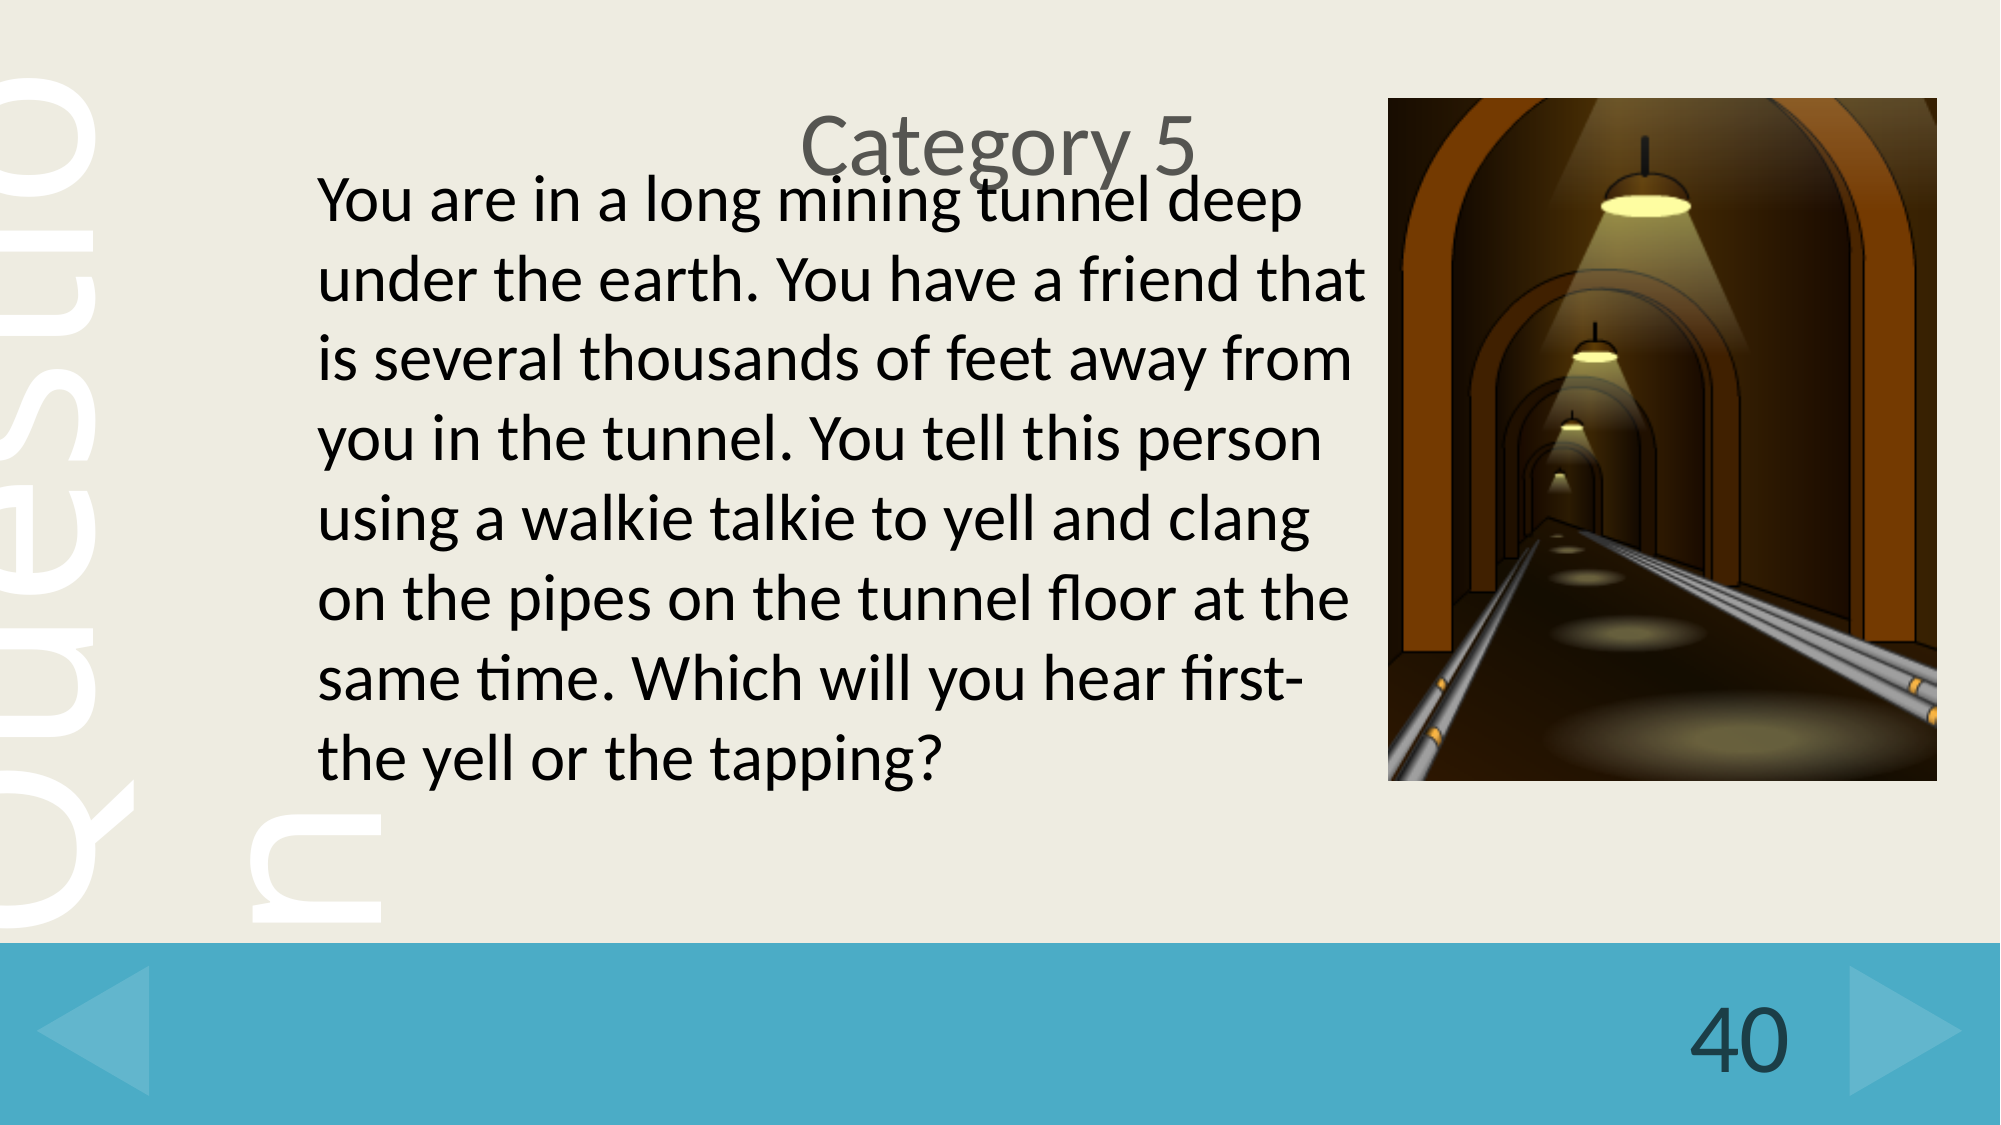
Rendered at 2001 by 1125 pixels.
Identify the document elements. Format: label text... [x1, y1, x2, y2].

title Category 5 [99, 45, 1900, 233]
list You are in a long mining tunnel deep under the earth. You have a friend that is several thousands of feet away from you in the tunnel. You tell this person using a walkie talkie to yell and clang on the pipes on the tunnel floor at the same time. Which will you hear first- the yell or the tapping? [302, 233, 1385, 850]
picture [1388, 98, 1937, 781]
list 40 [1494, 967, 1806, 1097]
